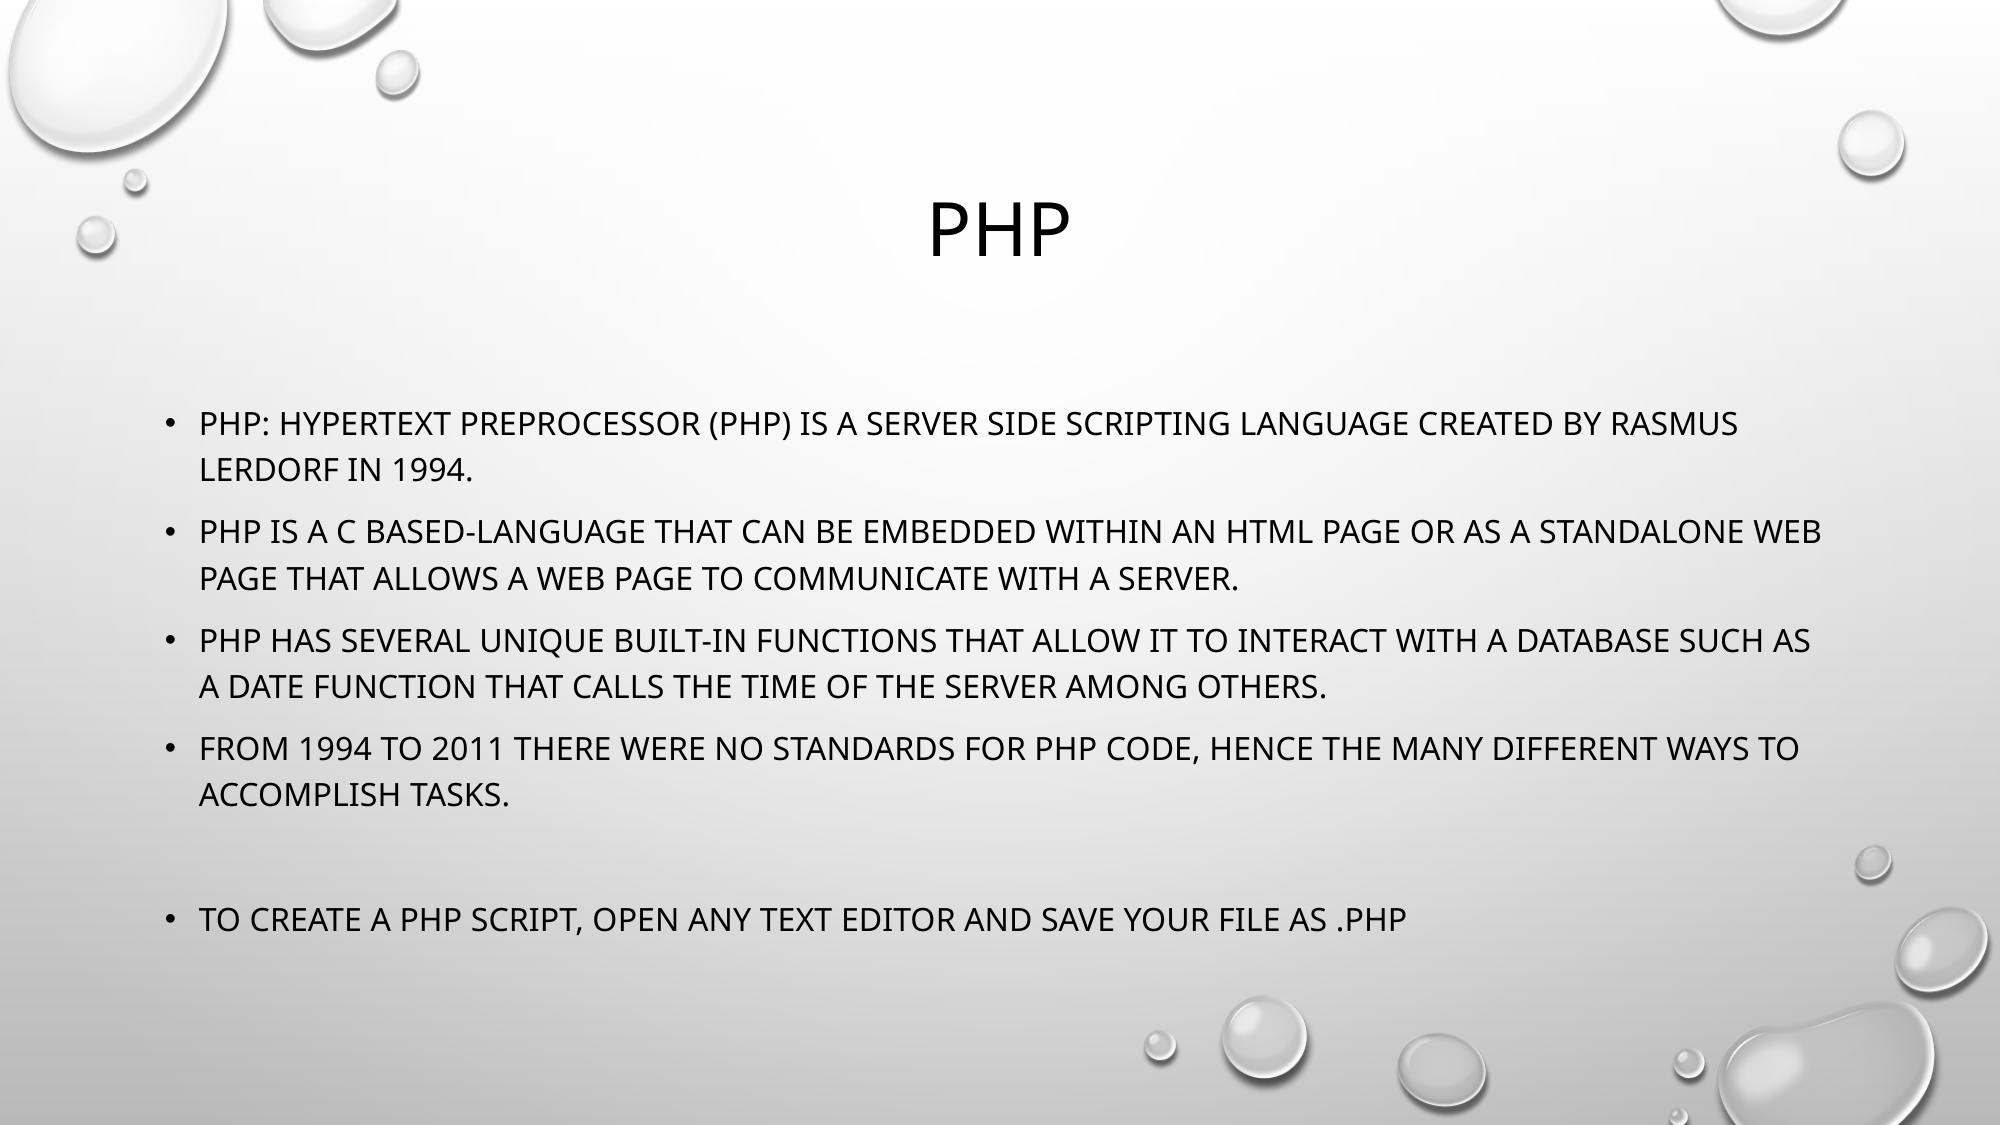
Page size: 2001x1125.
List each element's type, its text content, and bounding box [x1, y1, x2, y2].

list Php: hypertext preprocessor (PHP) is a server side scripting language created by Rasmus lerdorf in 1994. PHP is a c based-language that can be embedded within an html page or as a standalone web page that allows a web page to communicate with a server. PHP HAS SEVERAL UNIQUE BUILT-IN FUNCTIONS THAT ALLOW IT TO INTERACT WITH A DATABASE such as a date function that calls the time of the server among others. From 1994 to 2011 there were no standards for php code, hence the many different ways to accomplish tasks. To create a php script, open any text editor and save your file as .php [149, 388, 1850, 950]
title PHP [149, 101, 1851, 364]
picture [0, 0, 2000, 1125]
